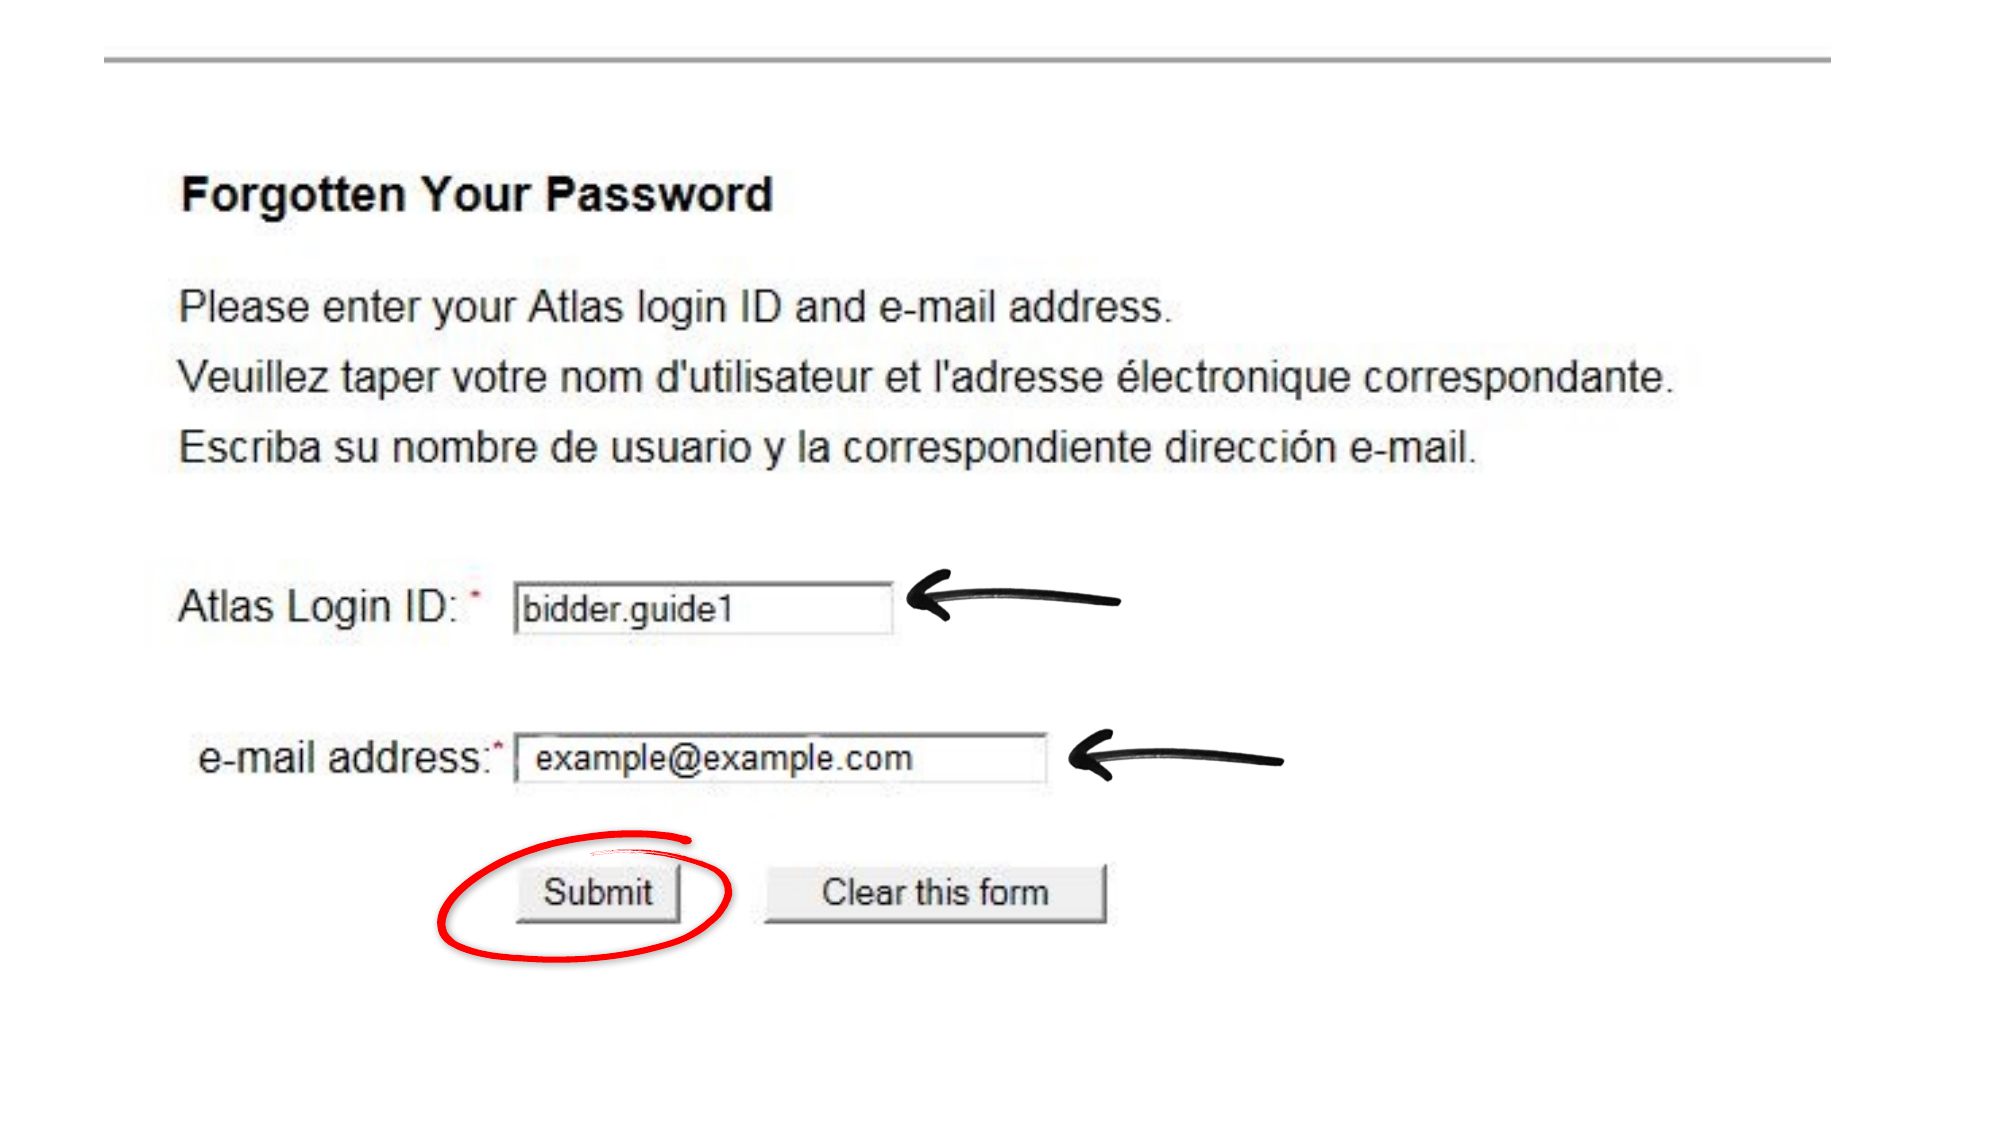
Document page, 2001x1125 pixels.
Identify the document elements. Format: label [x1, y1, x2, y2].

picture [104, 42, 1831, 1100]
text_box [911, 542, 1275, 807]
